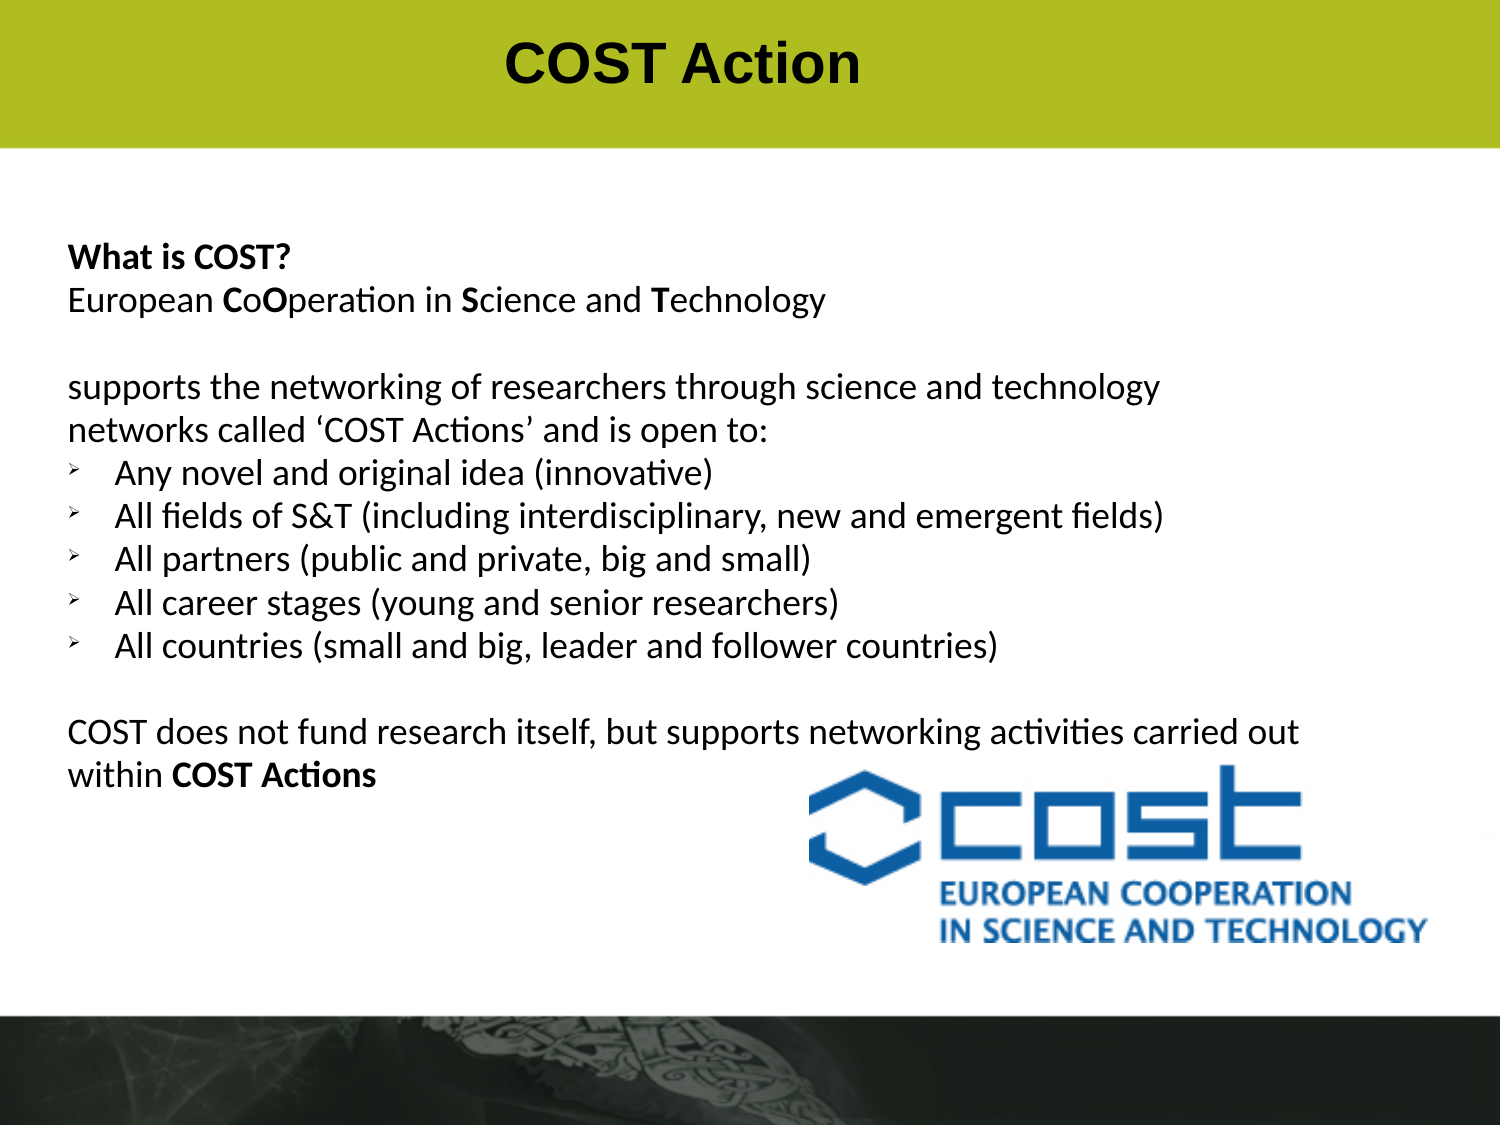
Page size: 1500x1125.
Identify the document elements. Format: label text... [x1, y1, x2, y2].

text_box What is COST? European CoOperation in Science and Technology supports the networking of researchers through science and technology networks called ‘COST Actions’ and is open to: Any novel and original idea (innovative) All fields of S&T (including interdisciplinary, new and emergent fields) All partners (public and private, big and small) All career stages (young and senior researchers) All countries (small and big, leader and follower countries) COST does not fund research itself, but supports networking activities carried out within COST Actions [53, 227, 1317, 847]
picture [0, 0, 1500, 1125]
text_box COST Action [490, 22, 1258, 105]
